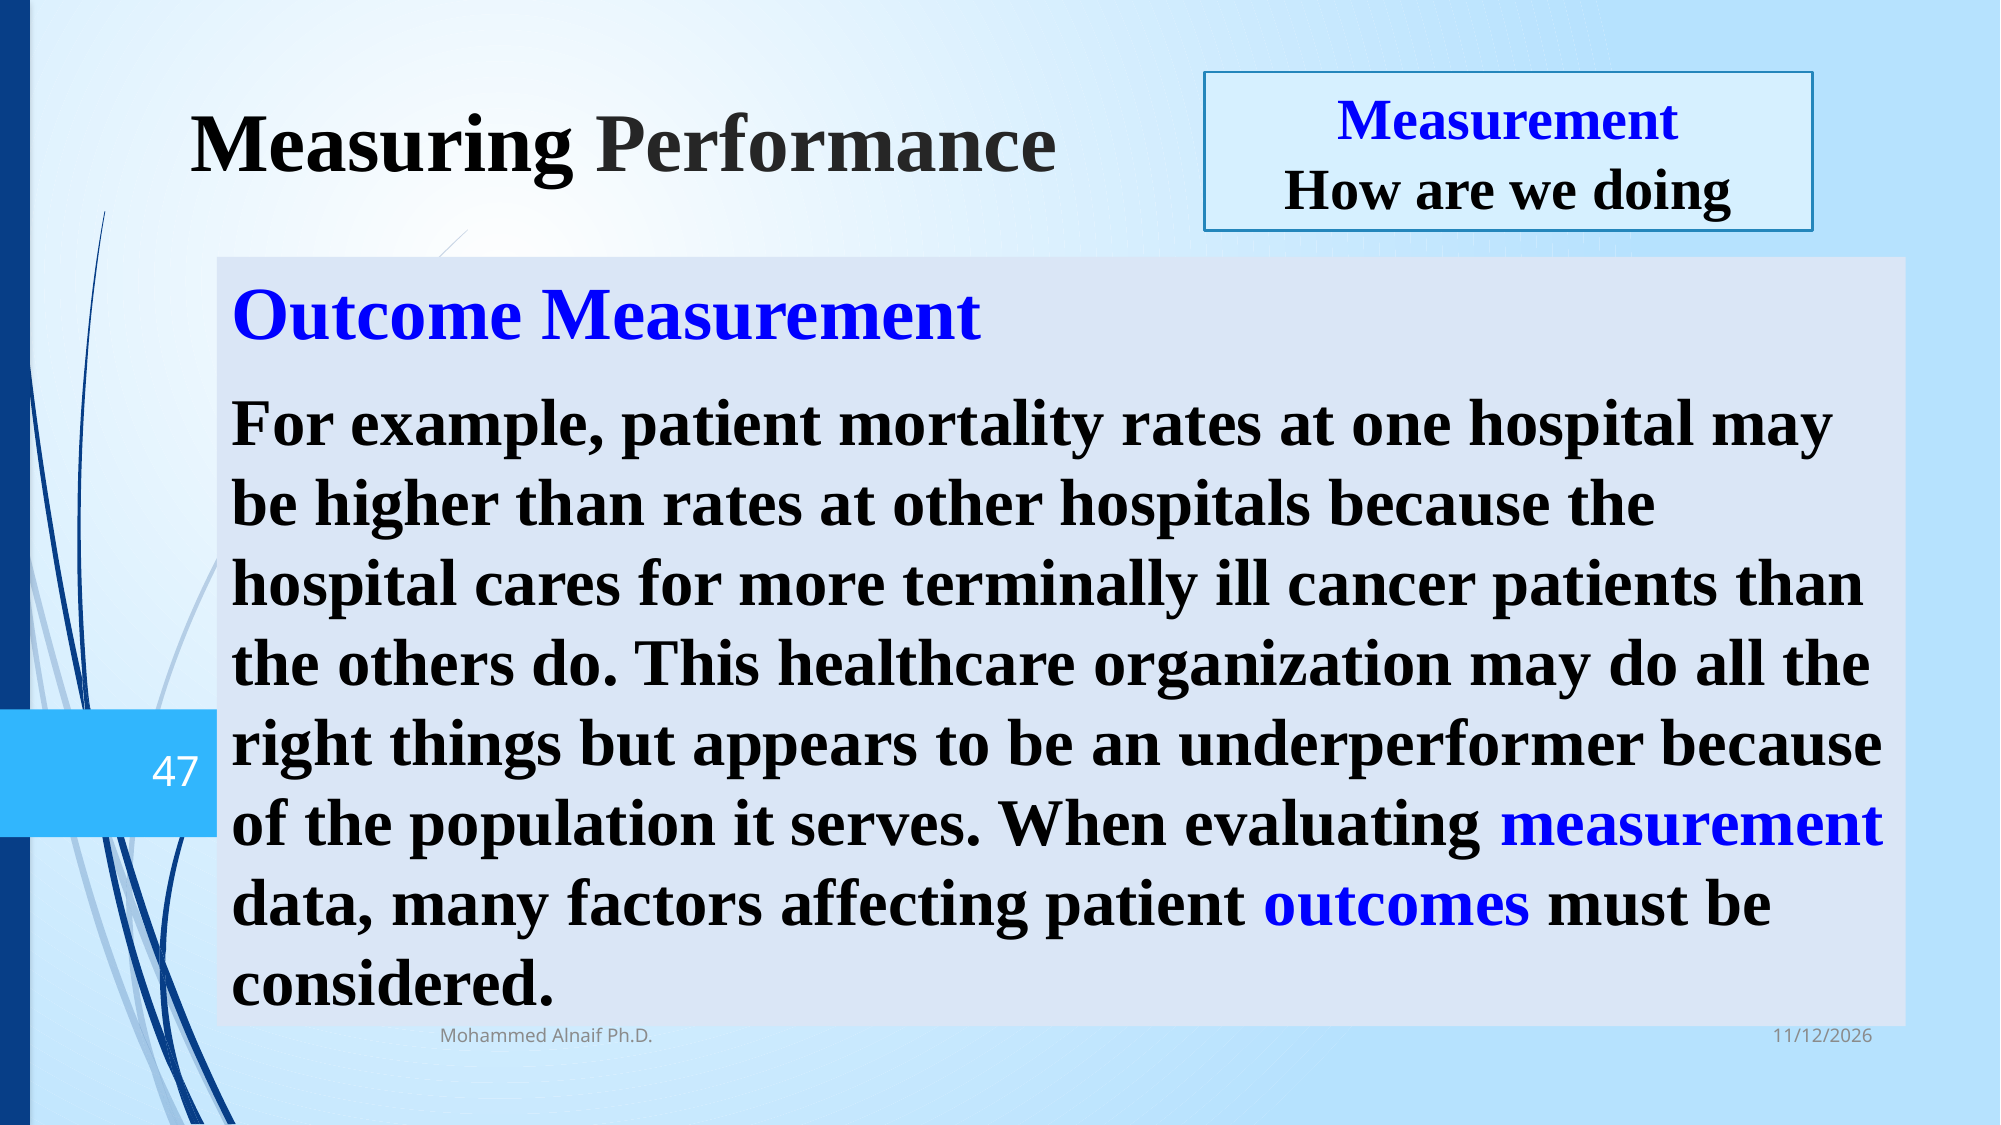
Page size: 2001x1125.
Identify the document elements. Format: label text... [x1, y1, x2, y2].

title Measuring Performance [175, 42, 1122, 196]
subtitle [86, 196, 1961, 1103]
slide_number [1699, 1005, 1888, 1067]
slide_number 47 [87, 743, 216, 803]
text_box Outcome Measurement For example, patient mortality rates at one hospital may be higher than rates at other hospitals because the hospital cares for more terminally ill cancer patients than the others do. This healthcare organization may do all the right things but appears to be an underperformer because of the population it serves. When evaluating measurement data, many factors affecting patient outcomes must be considered. [216, 256, 1906, 1027]
footer Mohammed Alnaif Ph.D. [424, 1006, 1675, 1067]
text_box Measurement How are we doing [1203, 71, 1814, 232]
